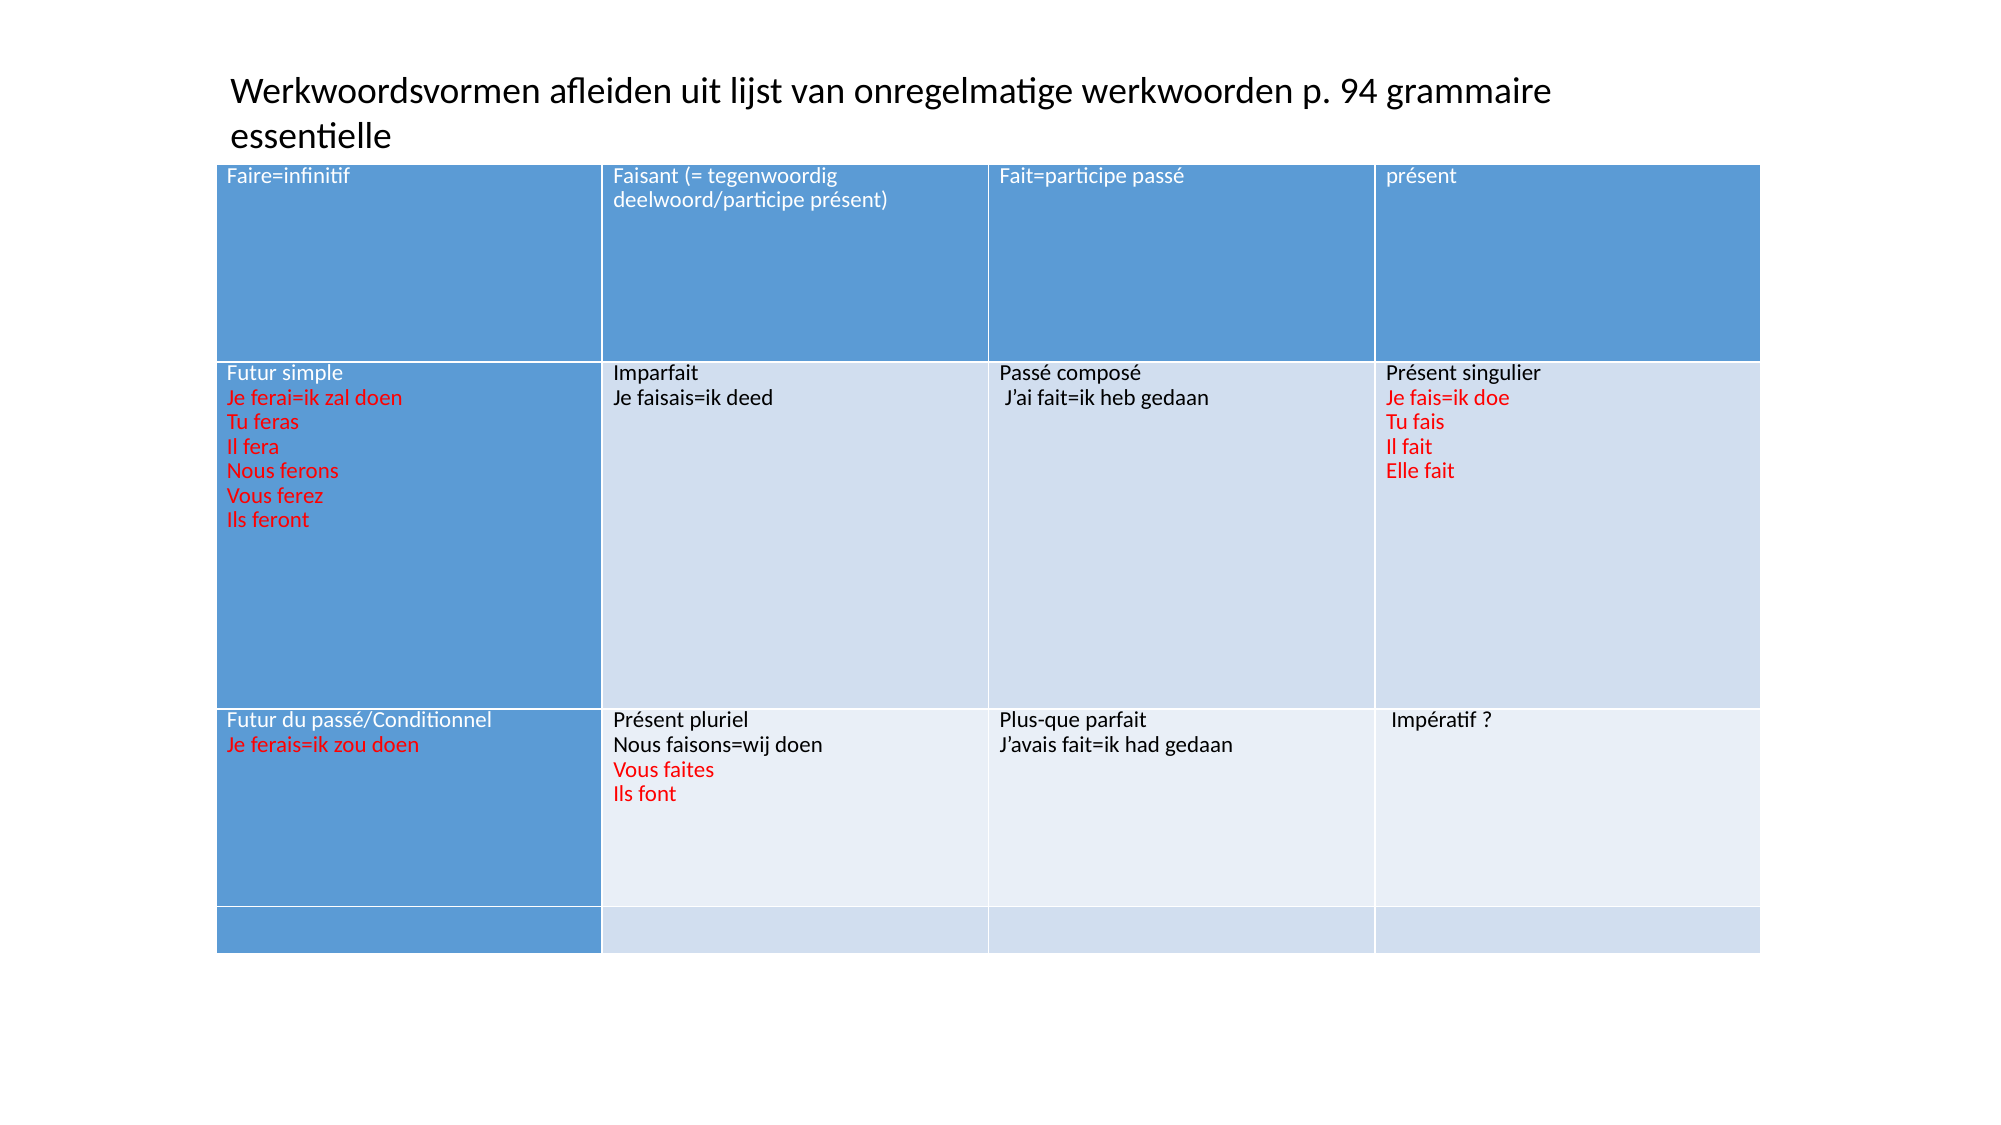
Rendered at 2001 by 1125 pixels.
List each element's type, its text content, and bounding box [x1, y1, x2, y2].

table_cell [217, 907, 601, 953]
table_cell Imparfait Je faisais=ik deed [603, 363, 988, 708]
table_header Fait=participe passé [989, 165, 1374, 361]
table_cell Futur simple Je ferai=ik zal doen Tu feras Il fera Nous ferons Vous ferez Ils feront [217, 363, 601, 708]
table_cell [1376, 907, 1760, 953]
table_header Faire=infinitif [217, 165, 601, 361]
table_cell Plus-que parfait J’avais fait=ik had gedaan [989, 710, 1374, 906]
text_box Werkwoordsvormen afleiden uit lijst van onregelmatige werkwoorden p. 94 grammaire essentielle [215, 58, 1736, 163]
table_cell Présent pluriel Nous faisons=wij doen Vous faites Ils font [603, 710, 988, 906]
table_cell Futur du passé/Conditionnel Je ferais=ik zou doen [217, 710, 601, 906]
table_header présent [1376, 165, 1760, 361]
table_cell Présent singulier Je fais=ik doe Tu fais Il fait Elle fait [1376, 363, 1760, 708]
table_header Faisant (= tegenwoordig deelwoord/participe présent) [603, 165, 988, 361]
table_cell [989, 907, 1374, 953]
table_cell [603, 907, 988, 953]
table_cell Impératif ? [1376, 710, 1760, 906]
table_cell Passé composé J’ai fait=ik heb gedaan [989, 363, 1374, 708]
